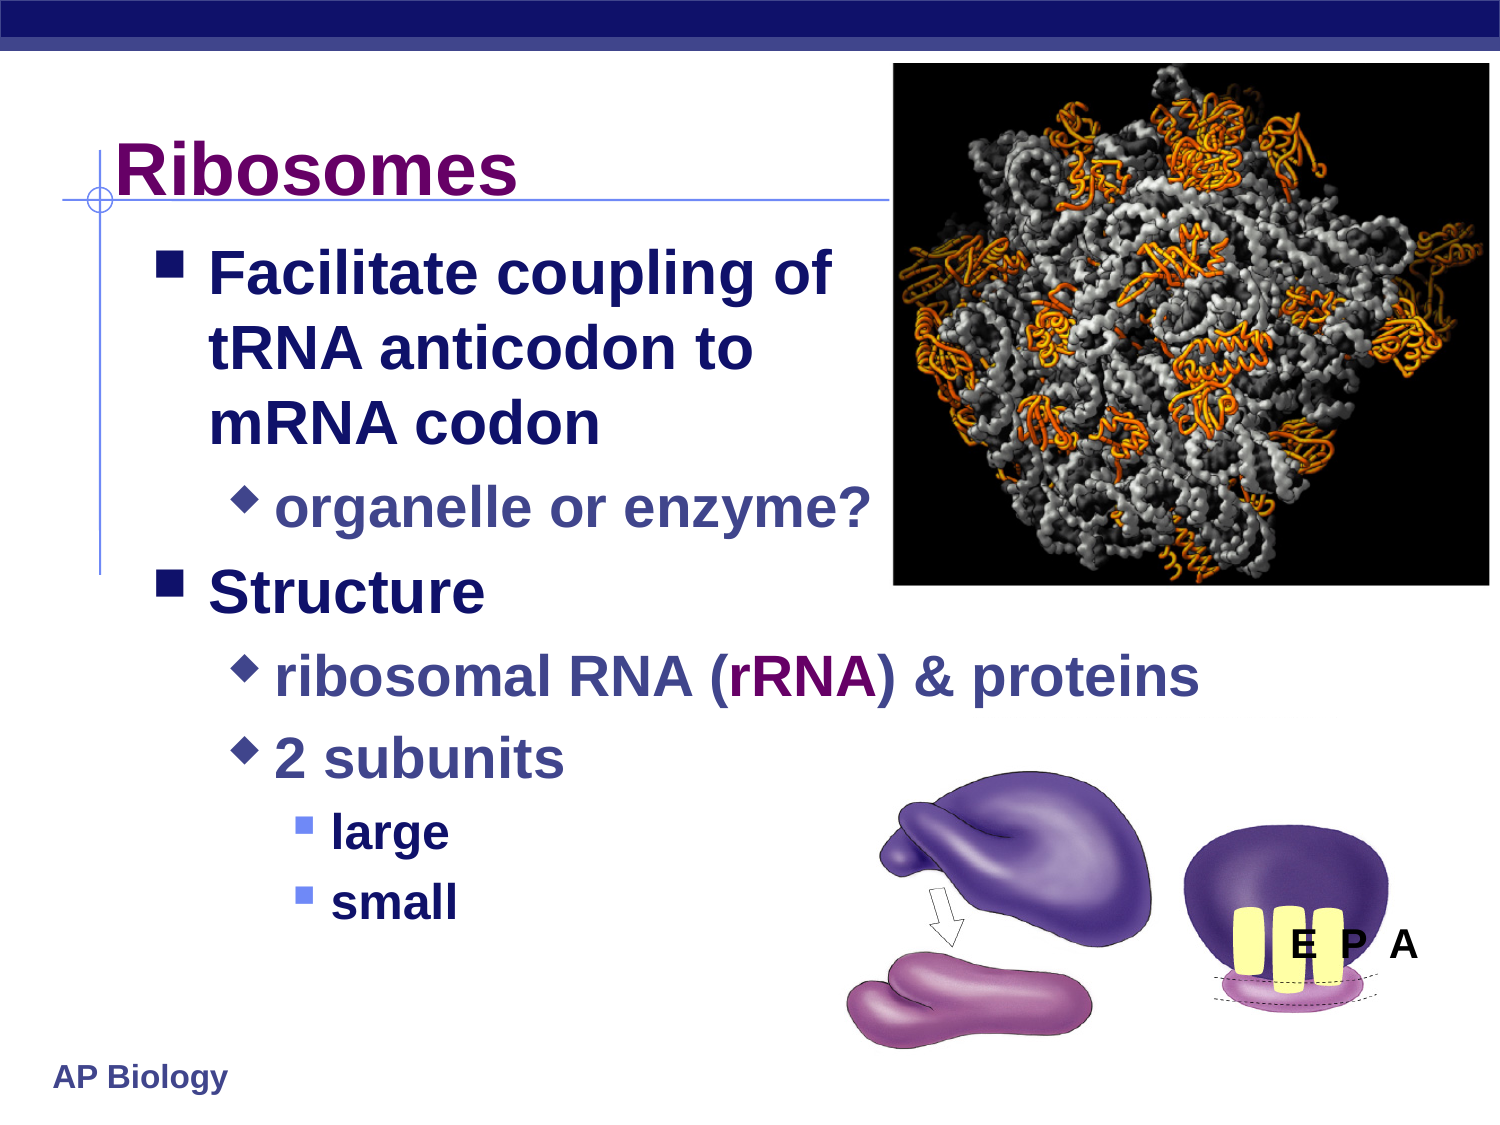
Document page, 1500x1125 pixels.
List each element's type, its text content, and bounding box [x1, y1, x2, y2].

picture [836, 717, 1474, 1109]
list Facilitate coupling of tRNA anticodon to mRNA codon organelle or enzyme? Structure ribosomal RNA (rRNA) & proteins 2 subunits large small [137, 224, 1254, 1050]
title Ribosomes [99, 112, 883, 238]
picture [888, 63, 1490, 590]
